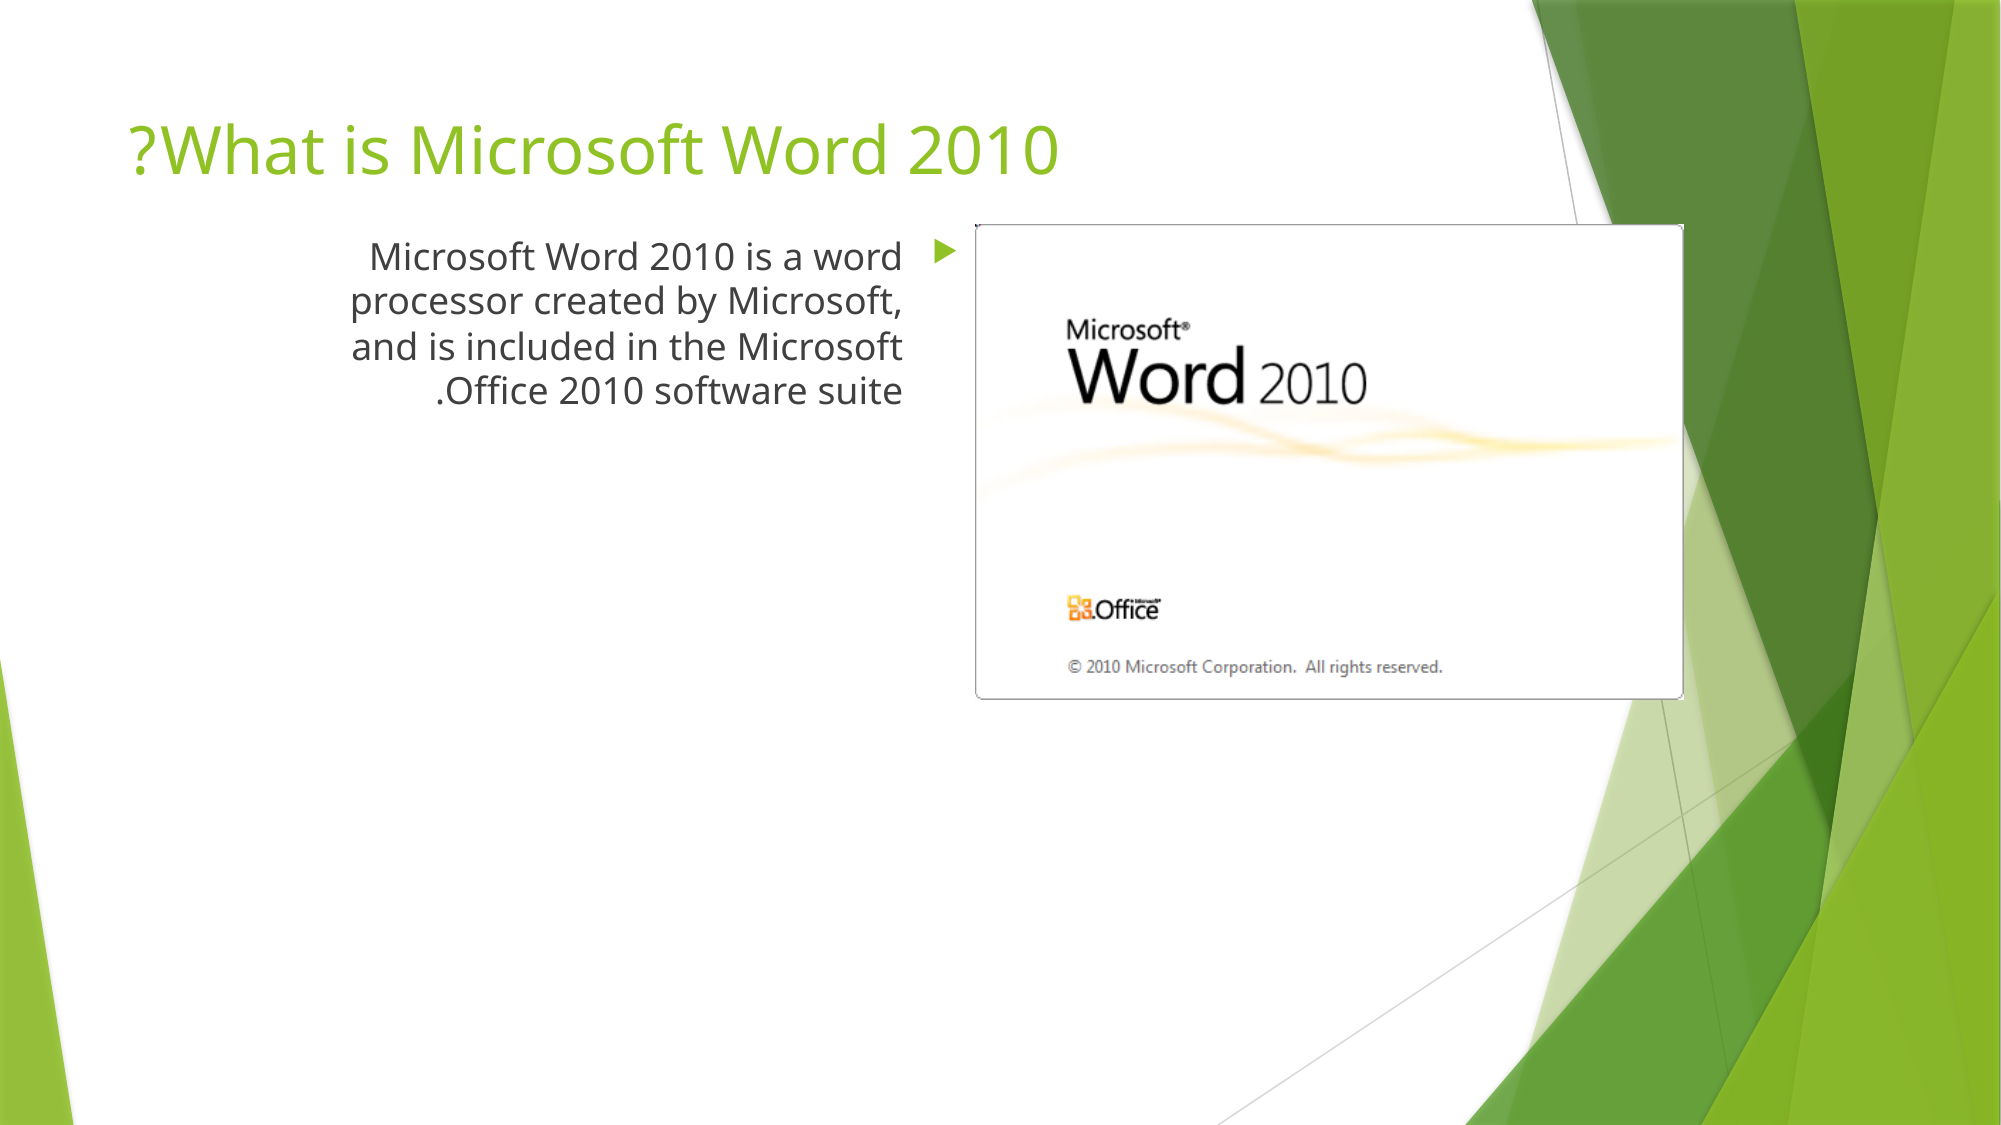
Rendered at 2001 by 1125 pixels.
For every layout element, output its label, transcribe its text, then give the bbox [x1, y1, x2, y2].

list Microsoft Word 2010 is a word processor created by Microsoft, and is included in the Microsoft Office 2010 software suite. [299, 224, 975, 1000]
title What is Microsoft Word 2010? [111, 99, 1522, 317]
picture [974, 224, 1685, 701]
